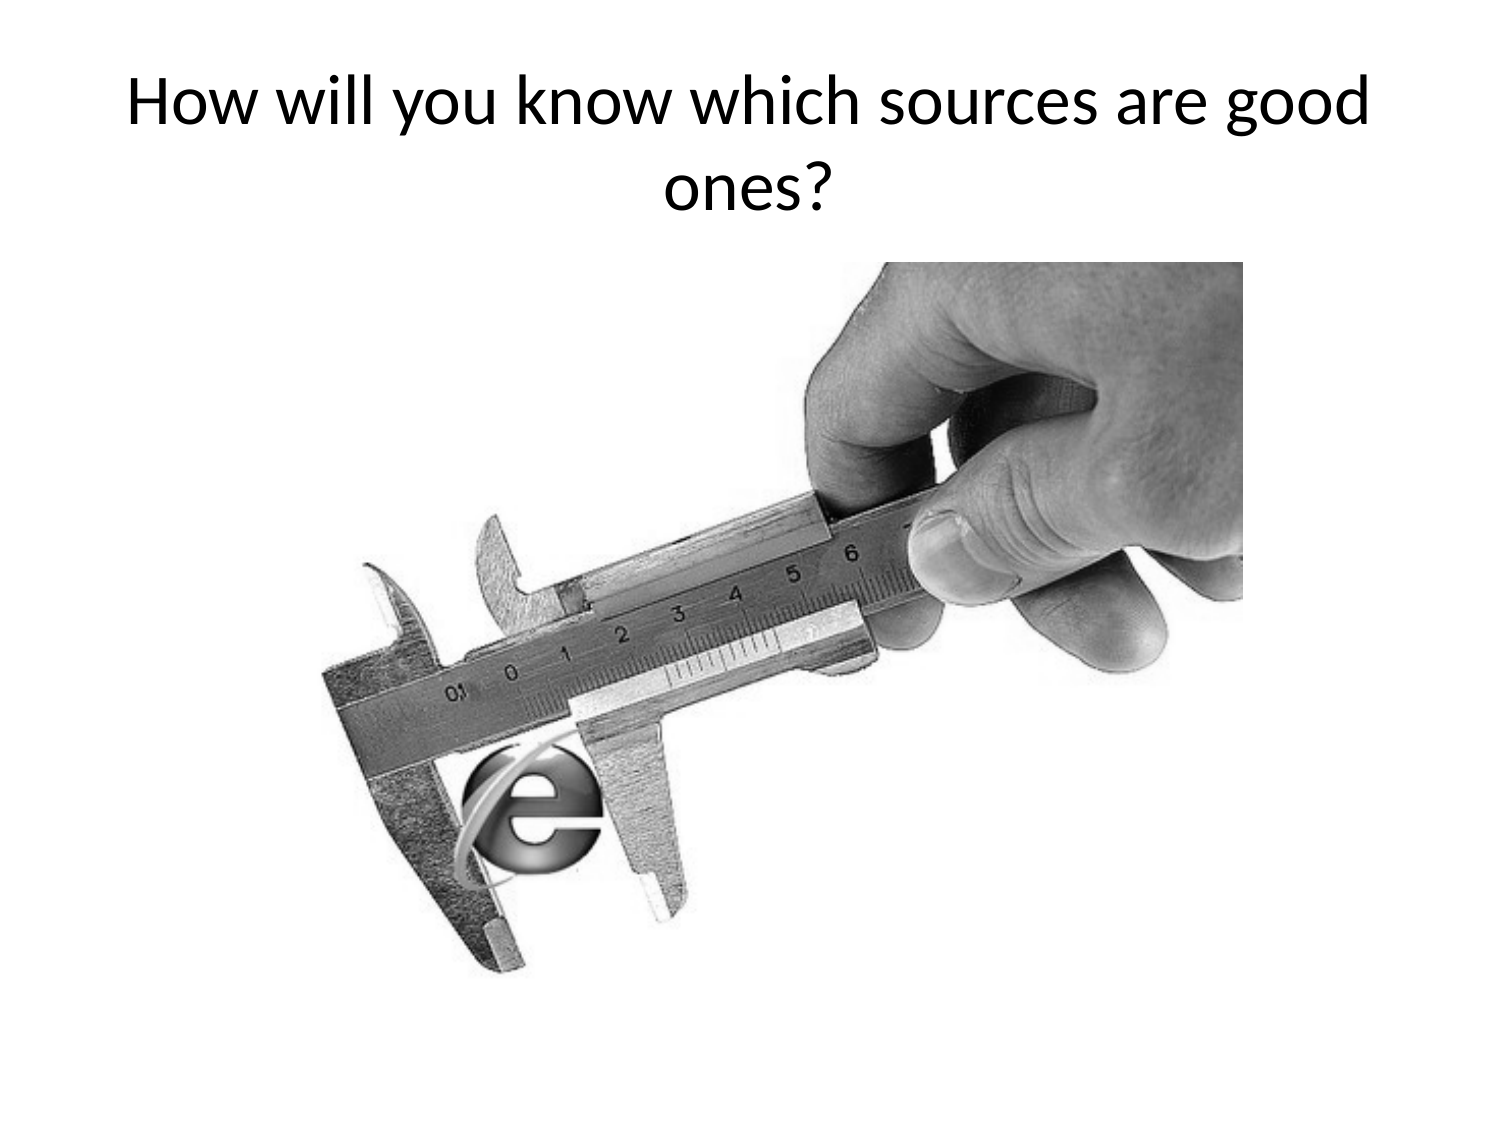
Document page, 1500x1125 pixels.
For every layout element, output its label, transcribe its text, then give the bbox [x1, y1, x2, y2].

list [257, 262, 1243, 1006]
title How will you know which sources are good ones? [75, 45, 1425, 233]
